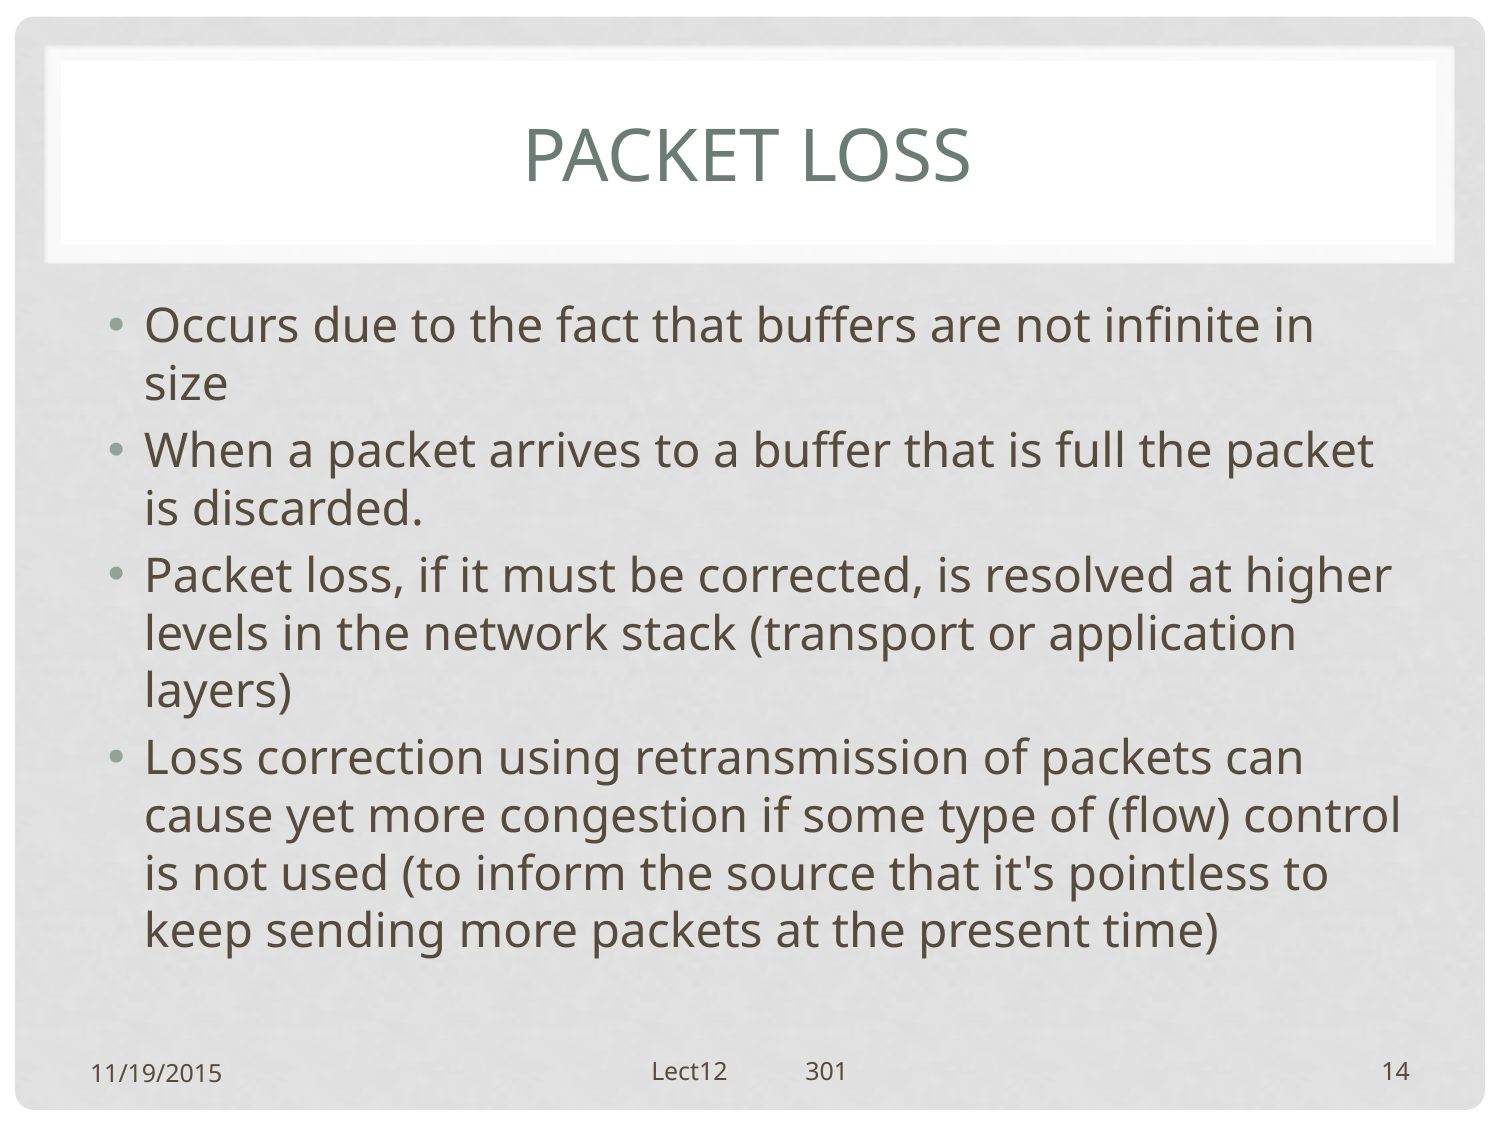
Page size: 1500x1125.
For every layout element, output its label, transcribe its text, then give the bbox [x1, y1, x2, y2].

list Occurs due to the fact that buffers are not infinite in size When a packet arrives to a buffer that is full the packet is discarded. Packet loss, if it must be corrected, is resolved at higher levels in the network stack (transport or application layers) Loss correction using retransmission of packets can cause yet more congestion if some type of (flow) control is not used (to inform the source that it's pointless to keep sending more packets at the present time) [75, 287, 1425, 1005]
title Packet Loss [69, 66, 1425, 238]
footer Lect12 301 [512, 1042, 988, 1103]
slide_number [75, 1042, 425, 1103]
slide_number 14 [1074, 1042, 1425, 1103]
